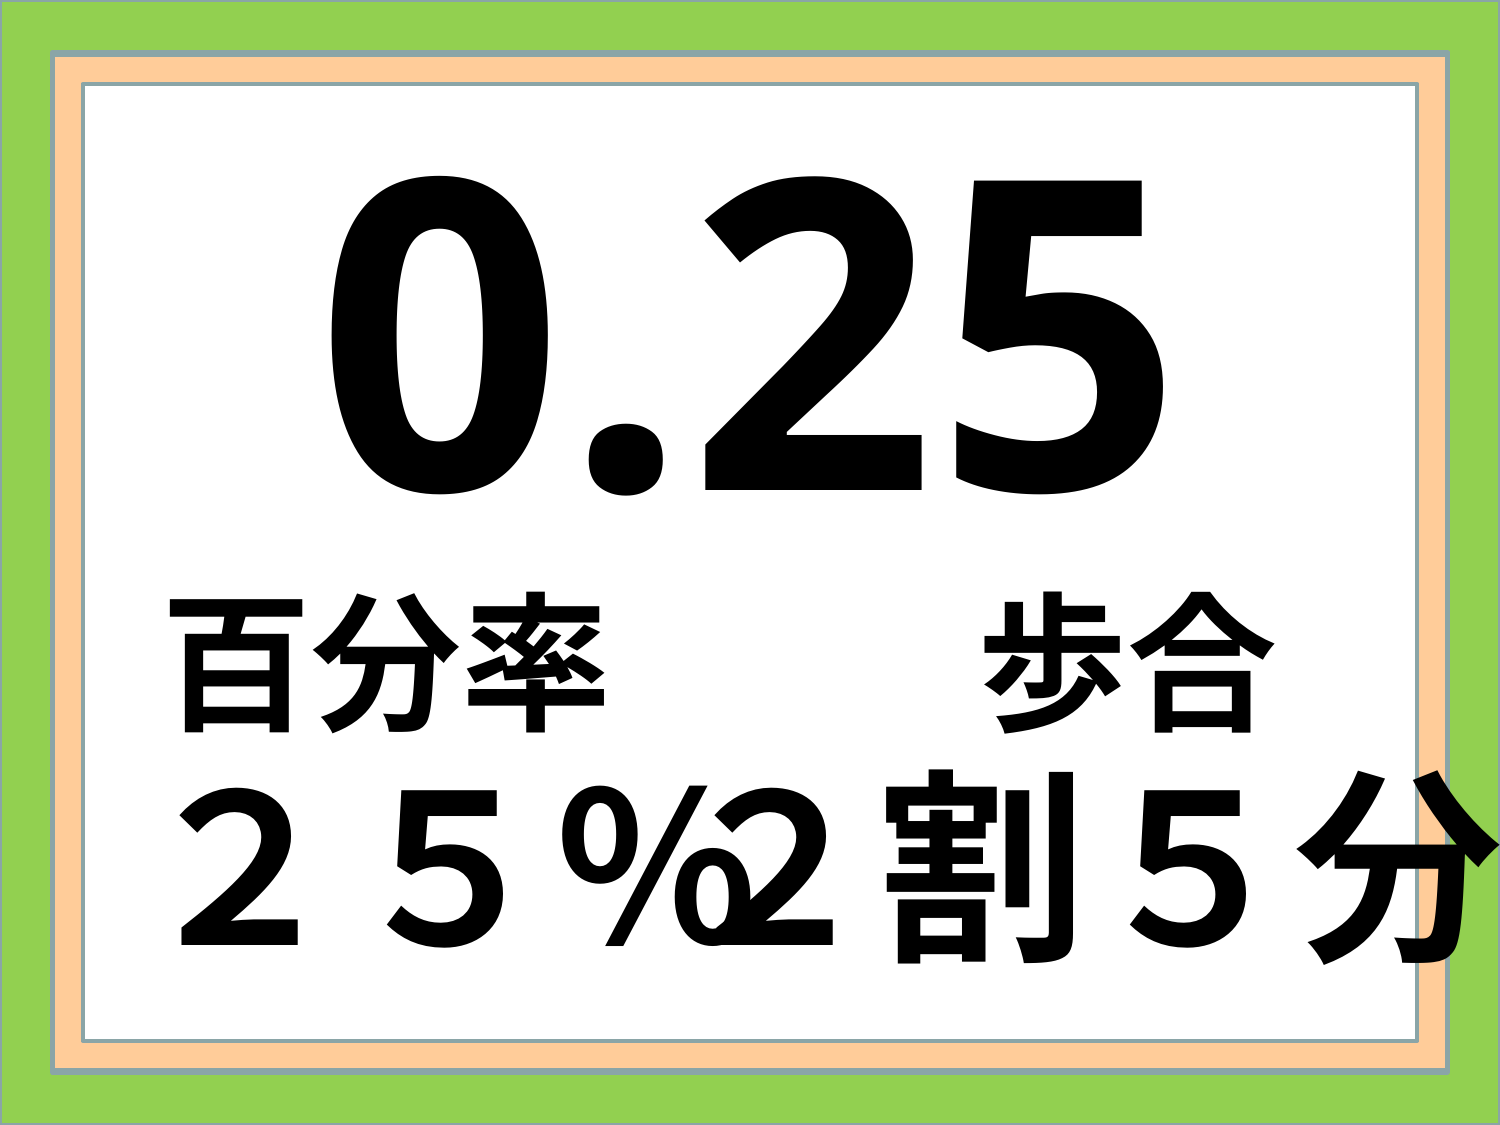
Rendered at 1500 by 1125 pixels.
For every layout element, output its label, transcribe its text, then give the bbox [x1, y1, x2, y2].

text_box 百分率 [146, 573, 667, 757]
text_box ２割５分 [785, 716, 1388, 994]
text_box 0.25 [177, 89, 1323, 546]
text_box 歩合 [962, 573, 1500, 757]
text_box ２５％ [146, 716, 750, 994]
